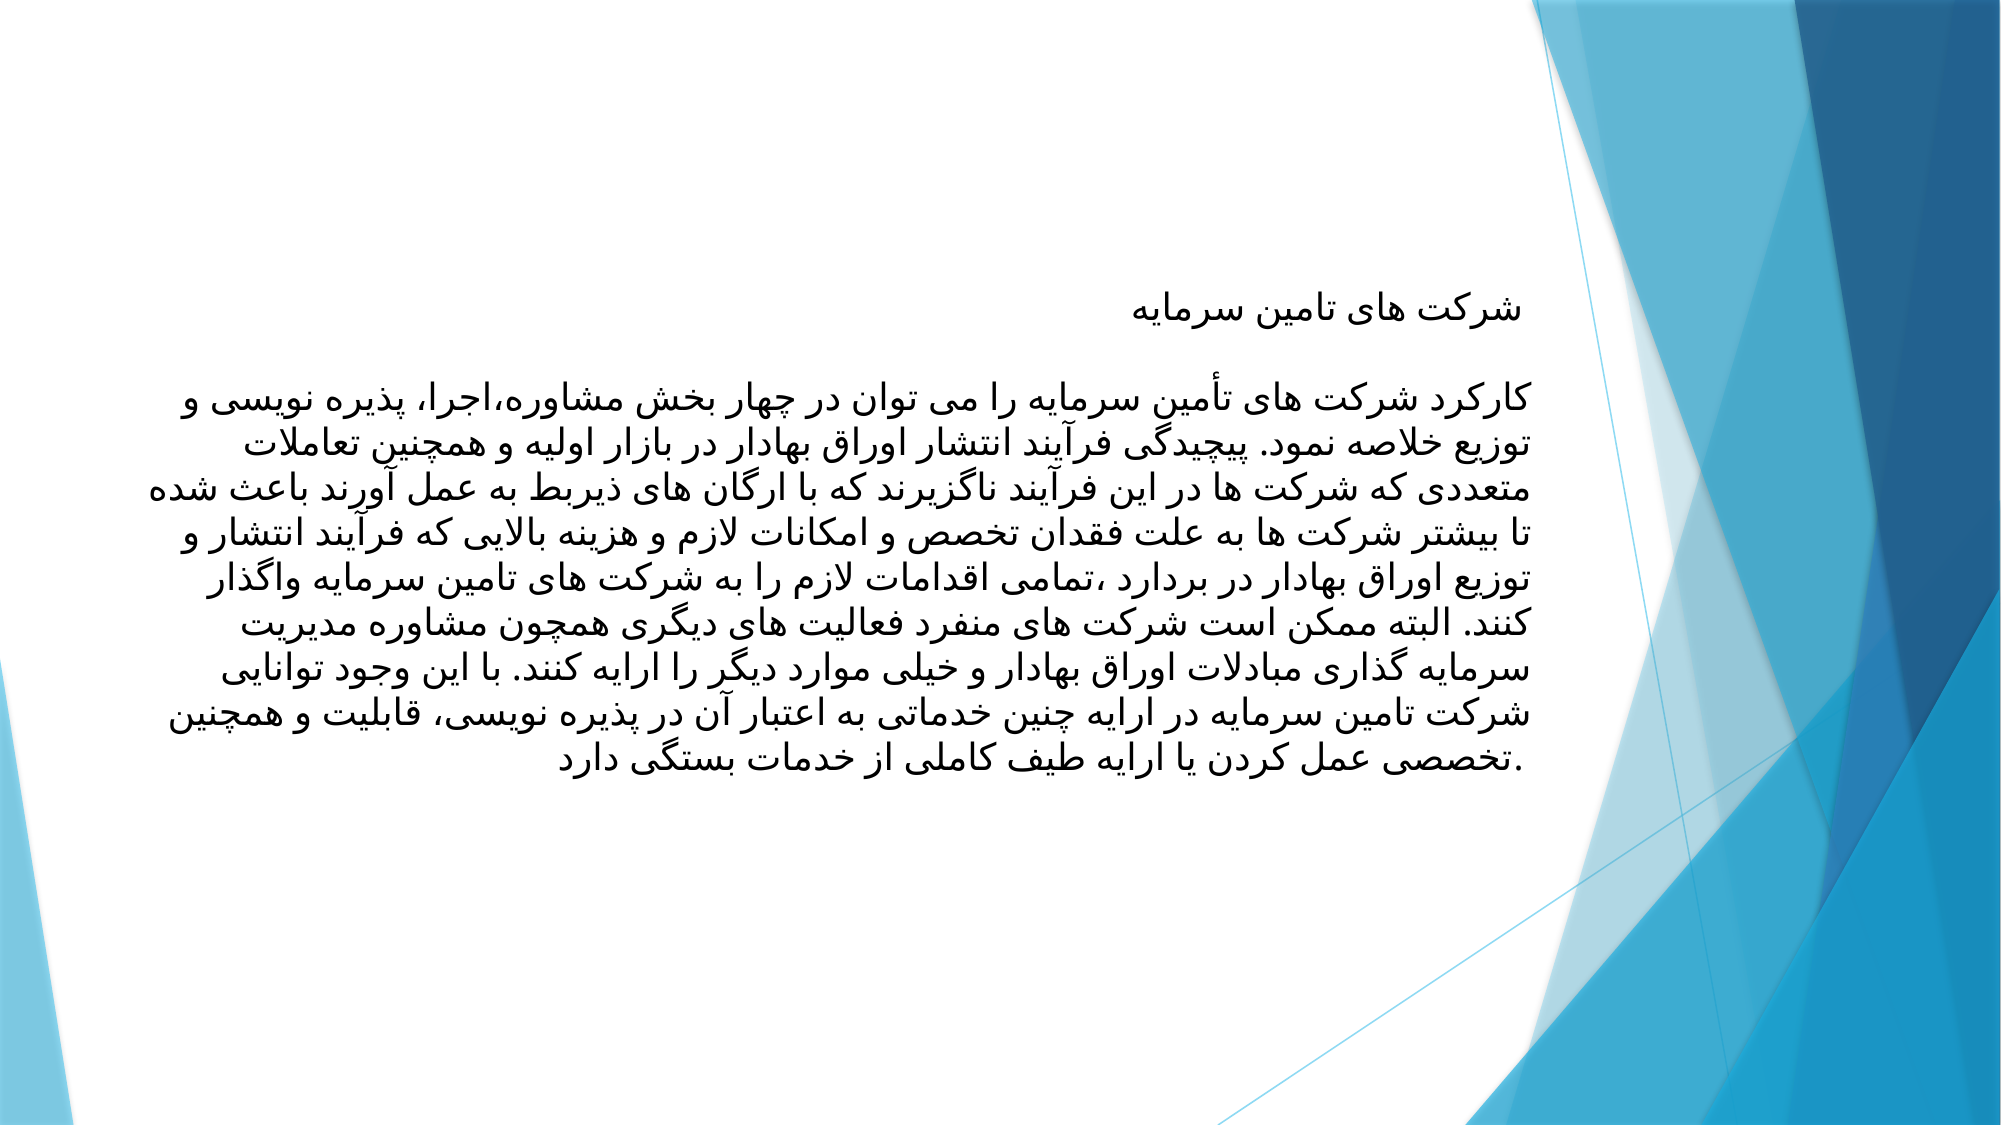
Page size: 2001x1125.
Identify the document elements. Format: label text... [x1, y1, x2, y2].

text_box شرکت های تامین سرمایه کارکرد شرکت های تأمین سرمایه را می توان در چهار بخش مشاوره،اجرا، پذیره نویسی و توزیع خلاصه نمود. پیچیدگی فرآیند انتشار اوراق بهادار در بازار اولیه و همچنین تعاملات متعددی که شرکت ها در این فرآیند ناگزیرند که با ارگان های ذیربط به عمل آورند باعث شده تا بیشتر شرکت ها به علت فقدان تخصص و امکانات لازم و هزینه بالایی که فرآیند انتشار و توزیع اوراق بهادار در بردارد ،تمامی اقدامات لازم را به شرکت های تامین سرمایه واگذار کنند. البته ممکن است شرکت های منفرد فعالیت های دیگری همچون مشاوره مدیریت سرمایه گذاری مبادلات اوراق بهادار و خیلی موارد دیگر را ارایه کنند. با این وجود توانایی شرکت تامین سرمایه در ارایه چنین خدماتی به اعتبار آن در پذیره نویسی، قابلیت و همچنین تخصصی عمل کردن یا ارایه طیف کاملی از خدمات بستگی دارد. [122, 275, 1548, 785]
